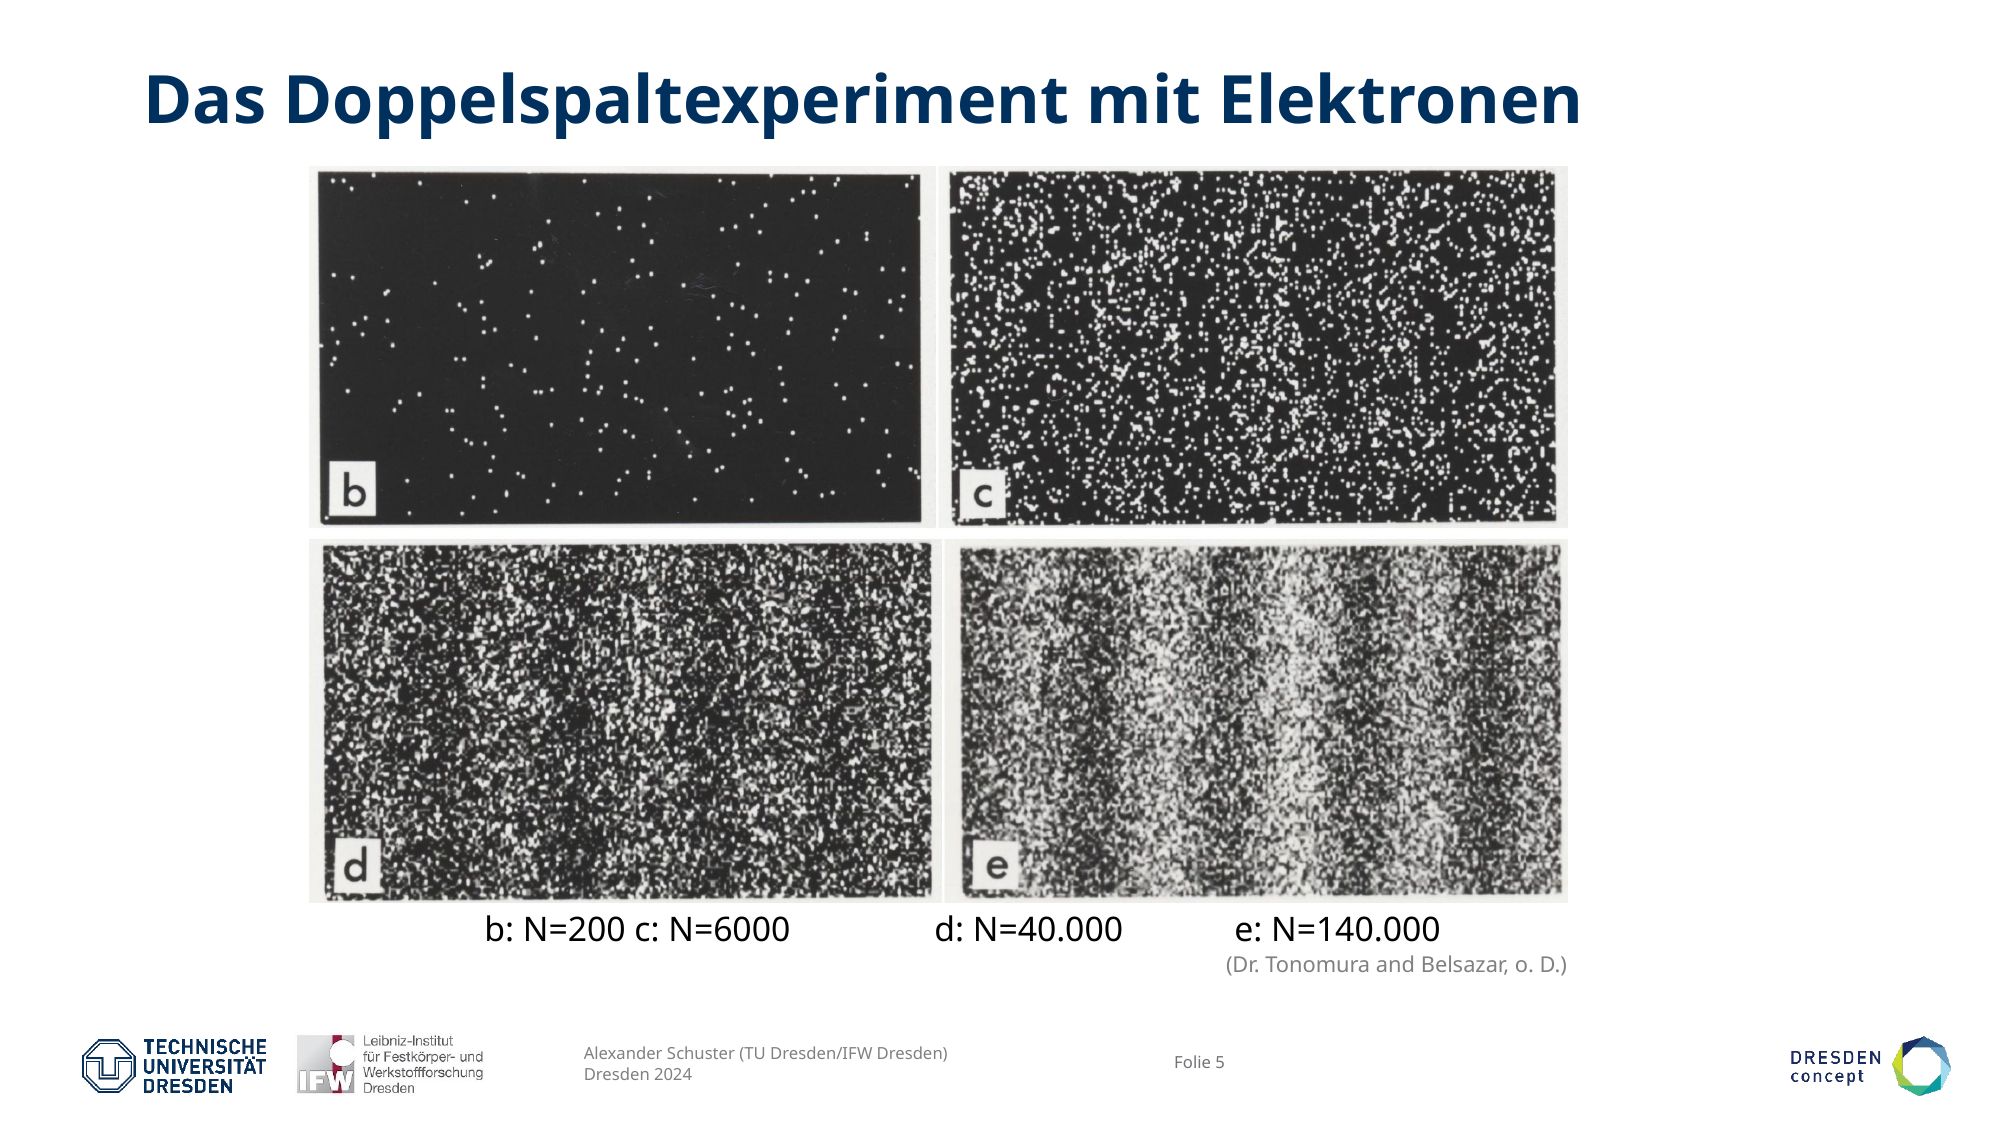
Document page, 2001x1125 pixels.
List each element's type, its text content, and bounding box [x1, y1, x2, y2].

picture [1791, 1036, 1951, 1096]
text_box b: N=200 c: N=6000 d: N=40.000 e: N=140.000 [469, 903, 1553, 956]
picture [82, 1039, 266, 1093]
text_box (Dr. Tonomura and Belsazar, o. D.) [1211, 943, 1612, 985]
picture [294, 1032, 486, 1096]
title Das Doppelspaltexperiment mit Elektronen [143, 56, 1880, 169]
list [309, 166, 1568, 903]
